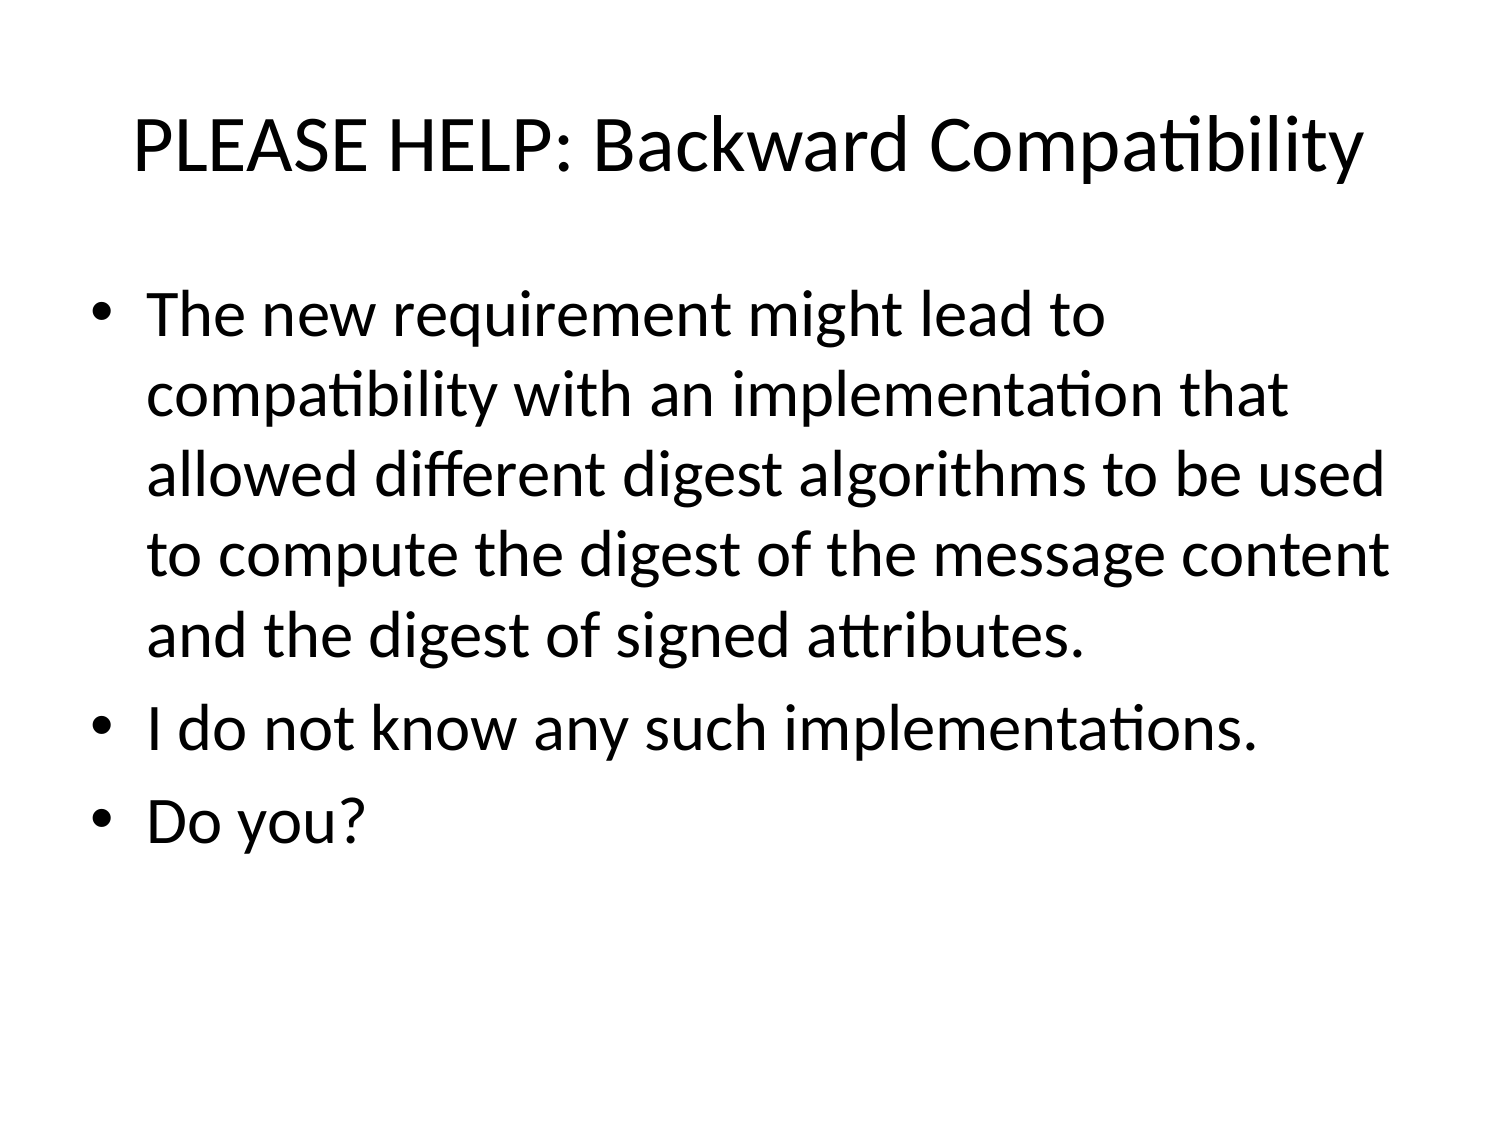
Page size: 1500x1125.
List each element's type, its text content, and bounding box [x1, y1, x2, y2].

list The new requirement might lead to compatibility with an implementation that allowed different digest algorithms to be used to compute the digest of the message content and the digest of signed attributes. I do not know any such implementations. Do you? [75, 262, 1425, 1005]
title PLEASE HELP: Backward Compatibility [75, 45, 1425, 233]
